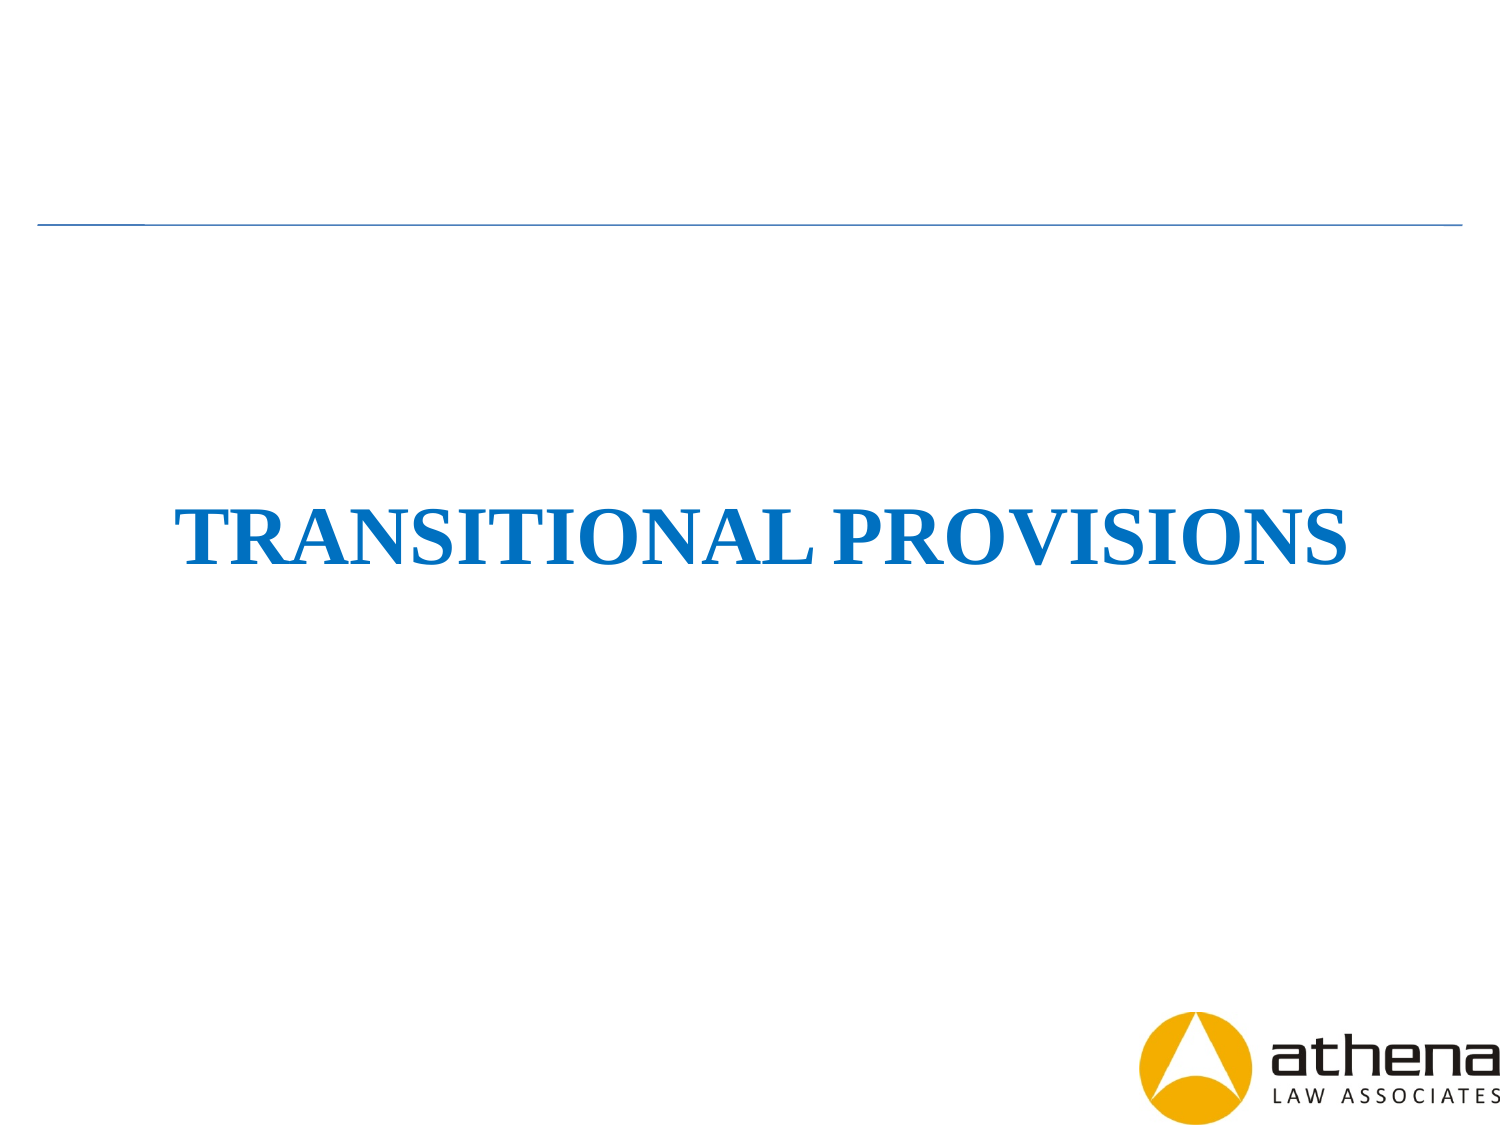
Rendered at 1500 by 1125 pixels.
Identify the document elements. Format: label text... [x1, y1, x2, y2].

picture [1139, 1012, 1500, 1125]
title TRANSITIONAL PROVISIONS [87, 437, 1438, 625]
